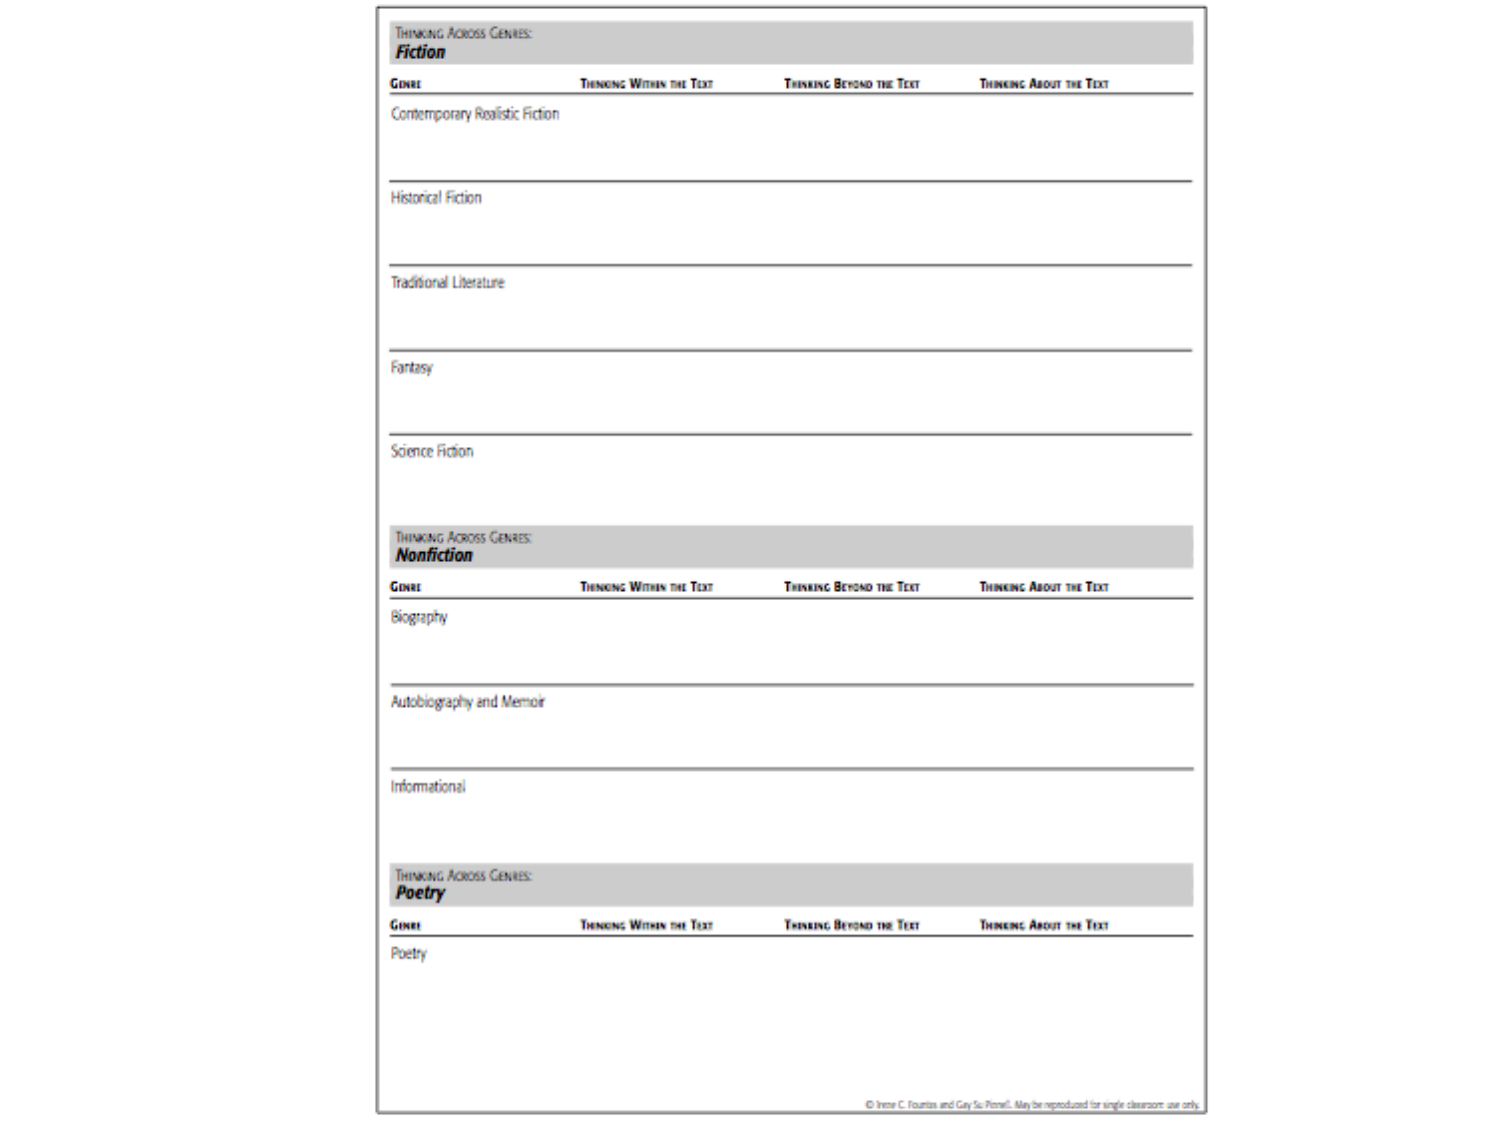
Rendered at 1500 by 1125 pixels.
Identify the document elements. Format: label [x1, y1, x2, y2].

picture [355, 0, 1222, 1125]
